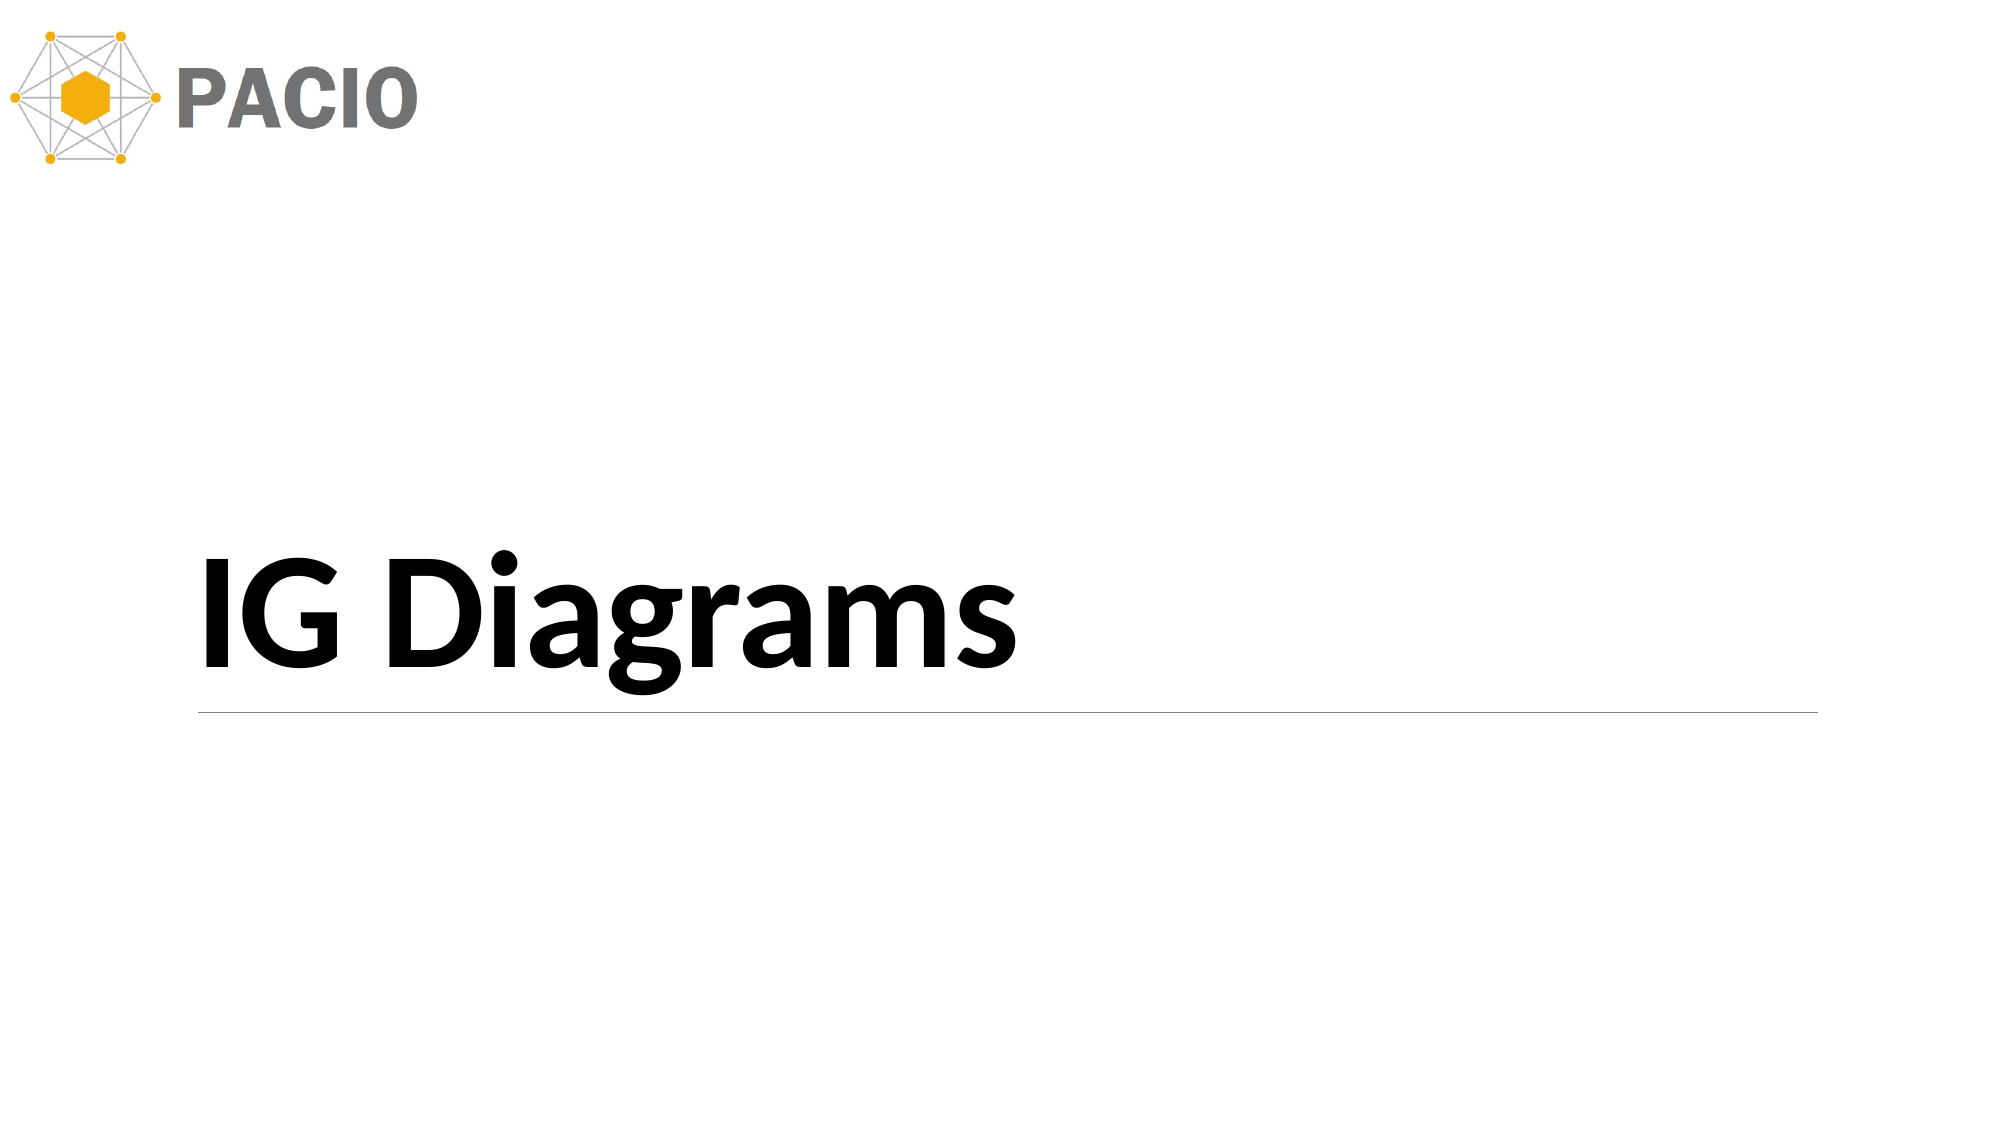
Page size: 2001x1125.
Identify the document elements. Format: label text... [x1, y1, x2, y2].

picture [0, 3, 427, 189]
title IG Diagrams [180, 124, 1861, 710]
